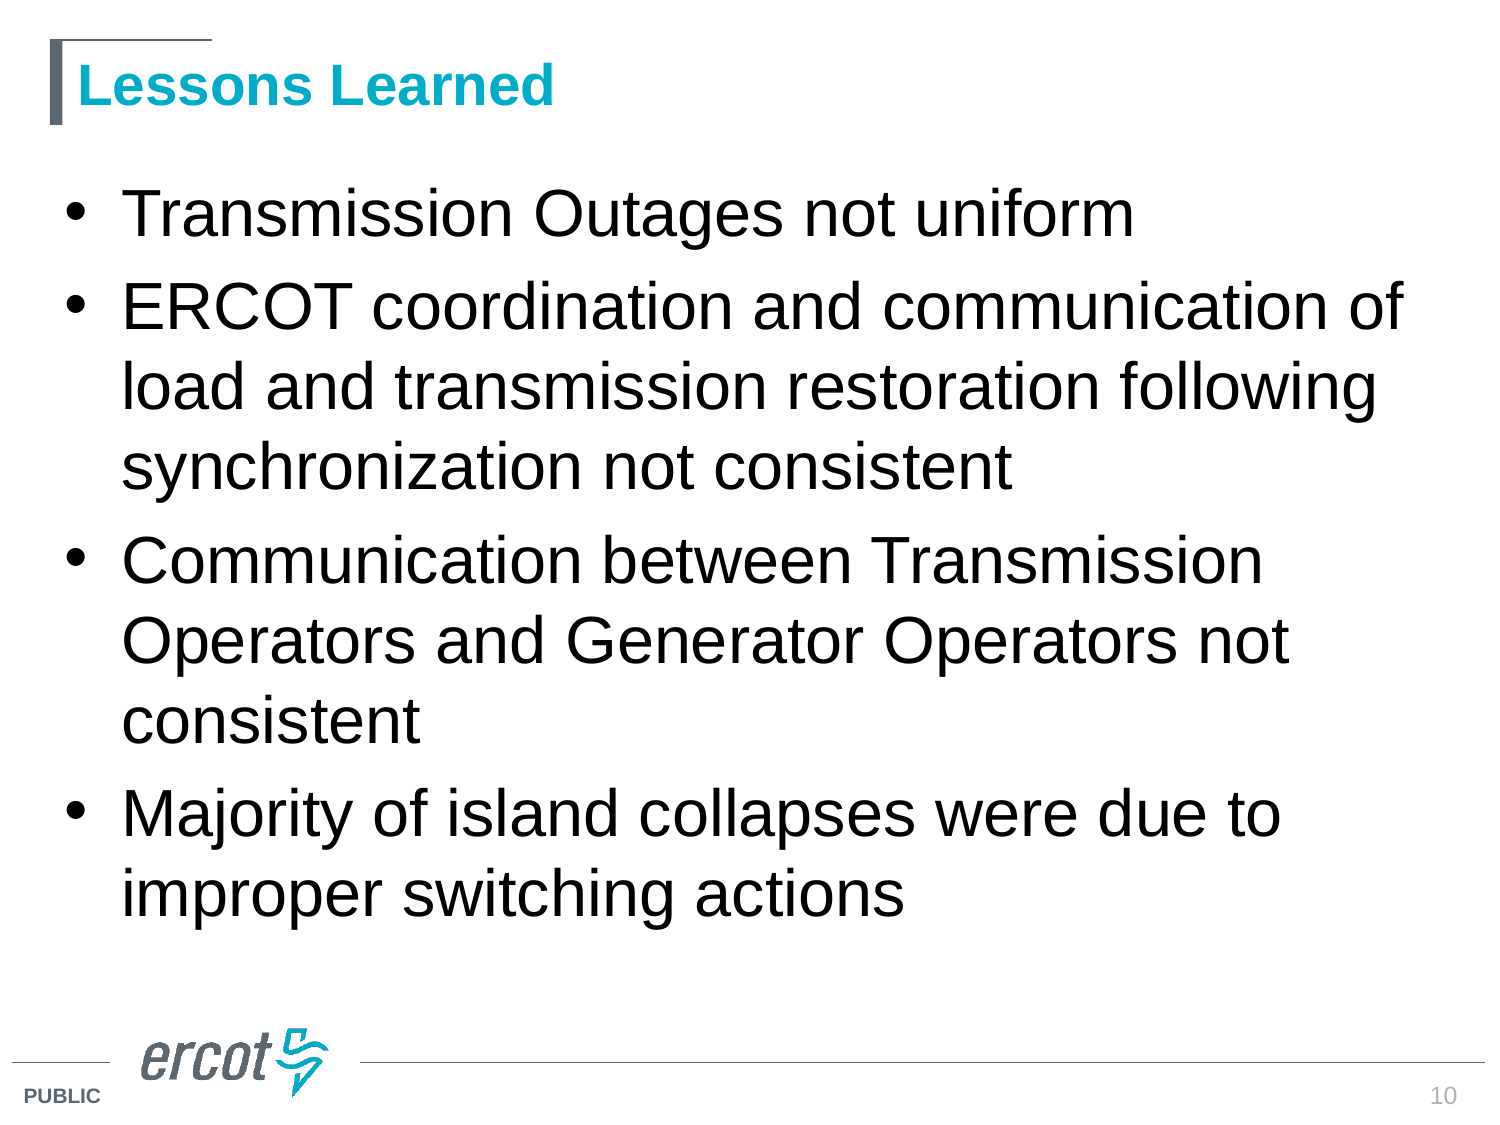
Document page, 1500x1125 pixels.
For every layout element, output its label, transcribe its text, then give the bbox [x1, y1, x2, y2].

list Transmission Outages not uniform ERCOT coordination and communication of load and transmission restoration following synchronization not consistent Communication between Transmission Operators and Generator Operators not consistent Majority of island collapses were due to improper switching actions [50, 162, 1450, 992]
picture [137, 1024, 332, 1100]
title Lessons Learned [62, 39, 1450, 125]
slide_number 10 [1400, 1076, 1488, 1113]
